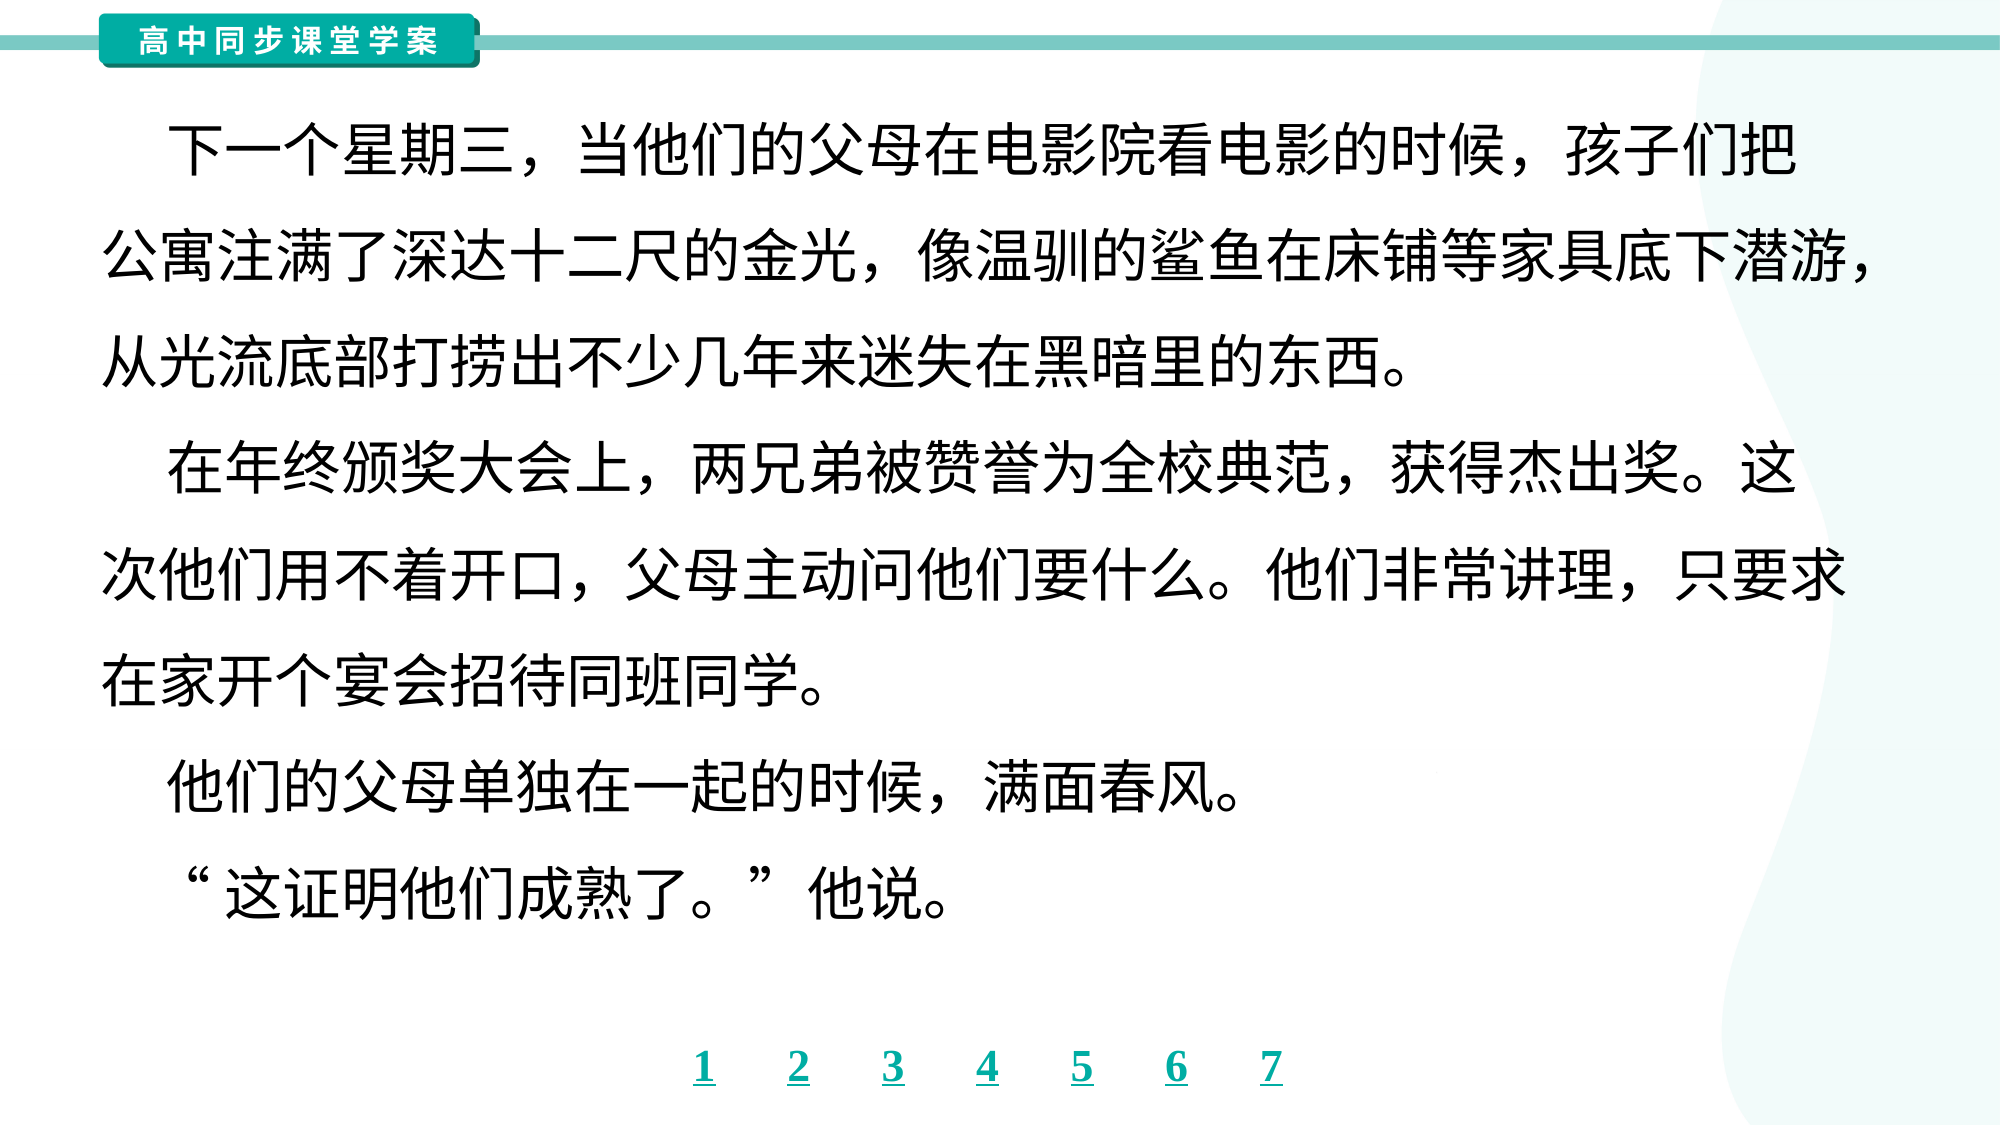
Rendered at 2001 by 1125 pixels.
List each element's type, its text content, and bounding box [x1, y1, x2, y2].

picture [0, 0, 2000, 1125]
text_box 下一个星期三，当他们的父母在电影院看电影的时候，孩子们把 公寓注满了深达十二尺的金光，像温驯的鲨鱼在床铺等家具底下潜游， 从光流底部打捞出不少几年来迷失在黑暗里的东西。 在年终颁奖大会上，两兄弟被赞誉为全校典范，获得杰出奖。这 次他们用不着开口，父母主动问他们要什么。他们非常讲理，只要求 在家开个宴会招待同班同学。 他们的父母单独在一起的时候，满面春风。 “这证明他们成熟了。”他说。 [100, 76, 1899, 927]
